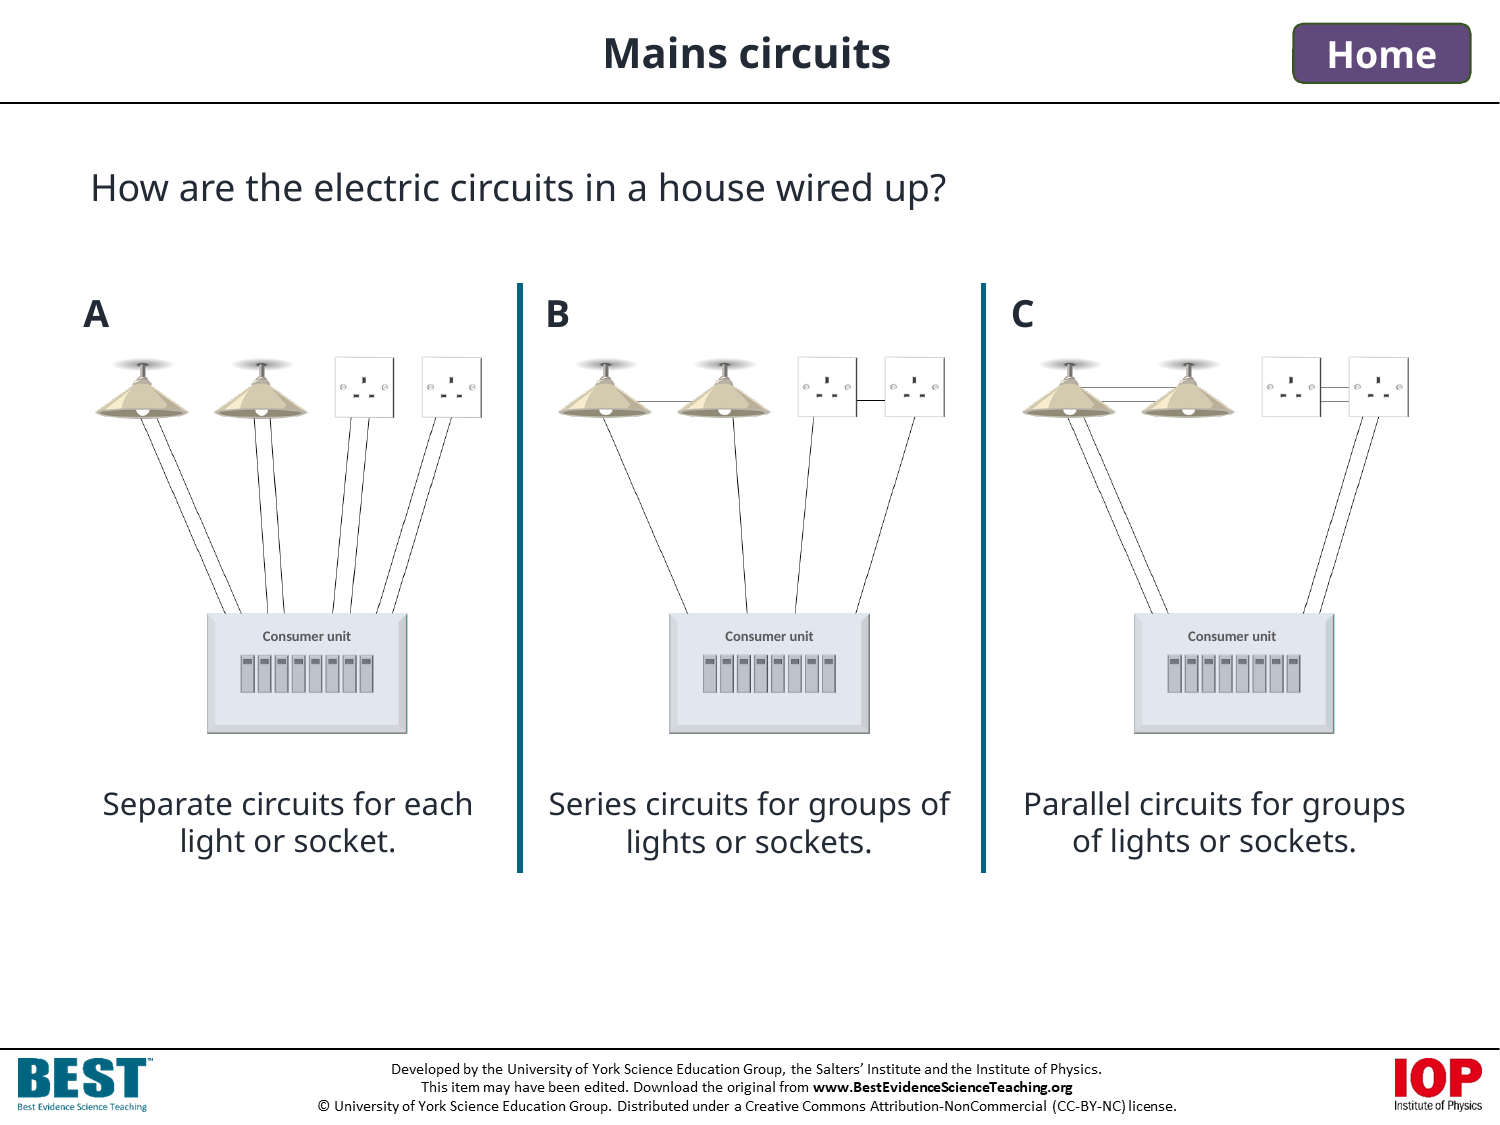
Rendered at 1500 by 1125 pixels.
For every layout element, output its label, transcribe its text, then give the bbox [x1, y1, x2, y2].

text_box Home [1292, 22, 1472, 84]
text_box Mains circuits [23, 4, 1471, 99]
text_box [66, 282, 1437, 874]
picture [0, 102, 1500, 1125]
